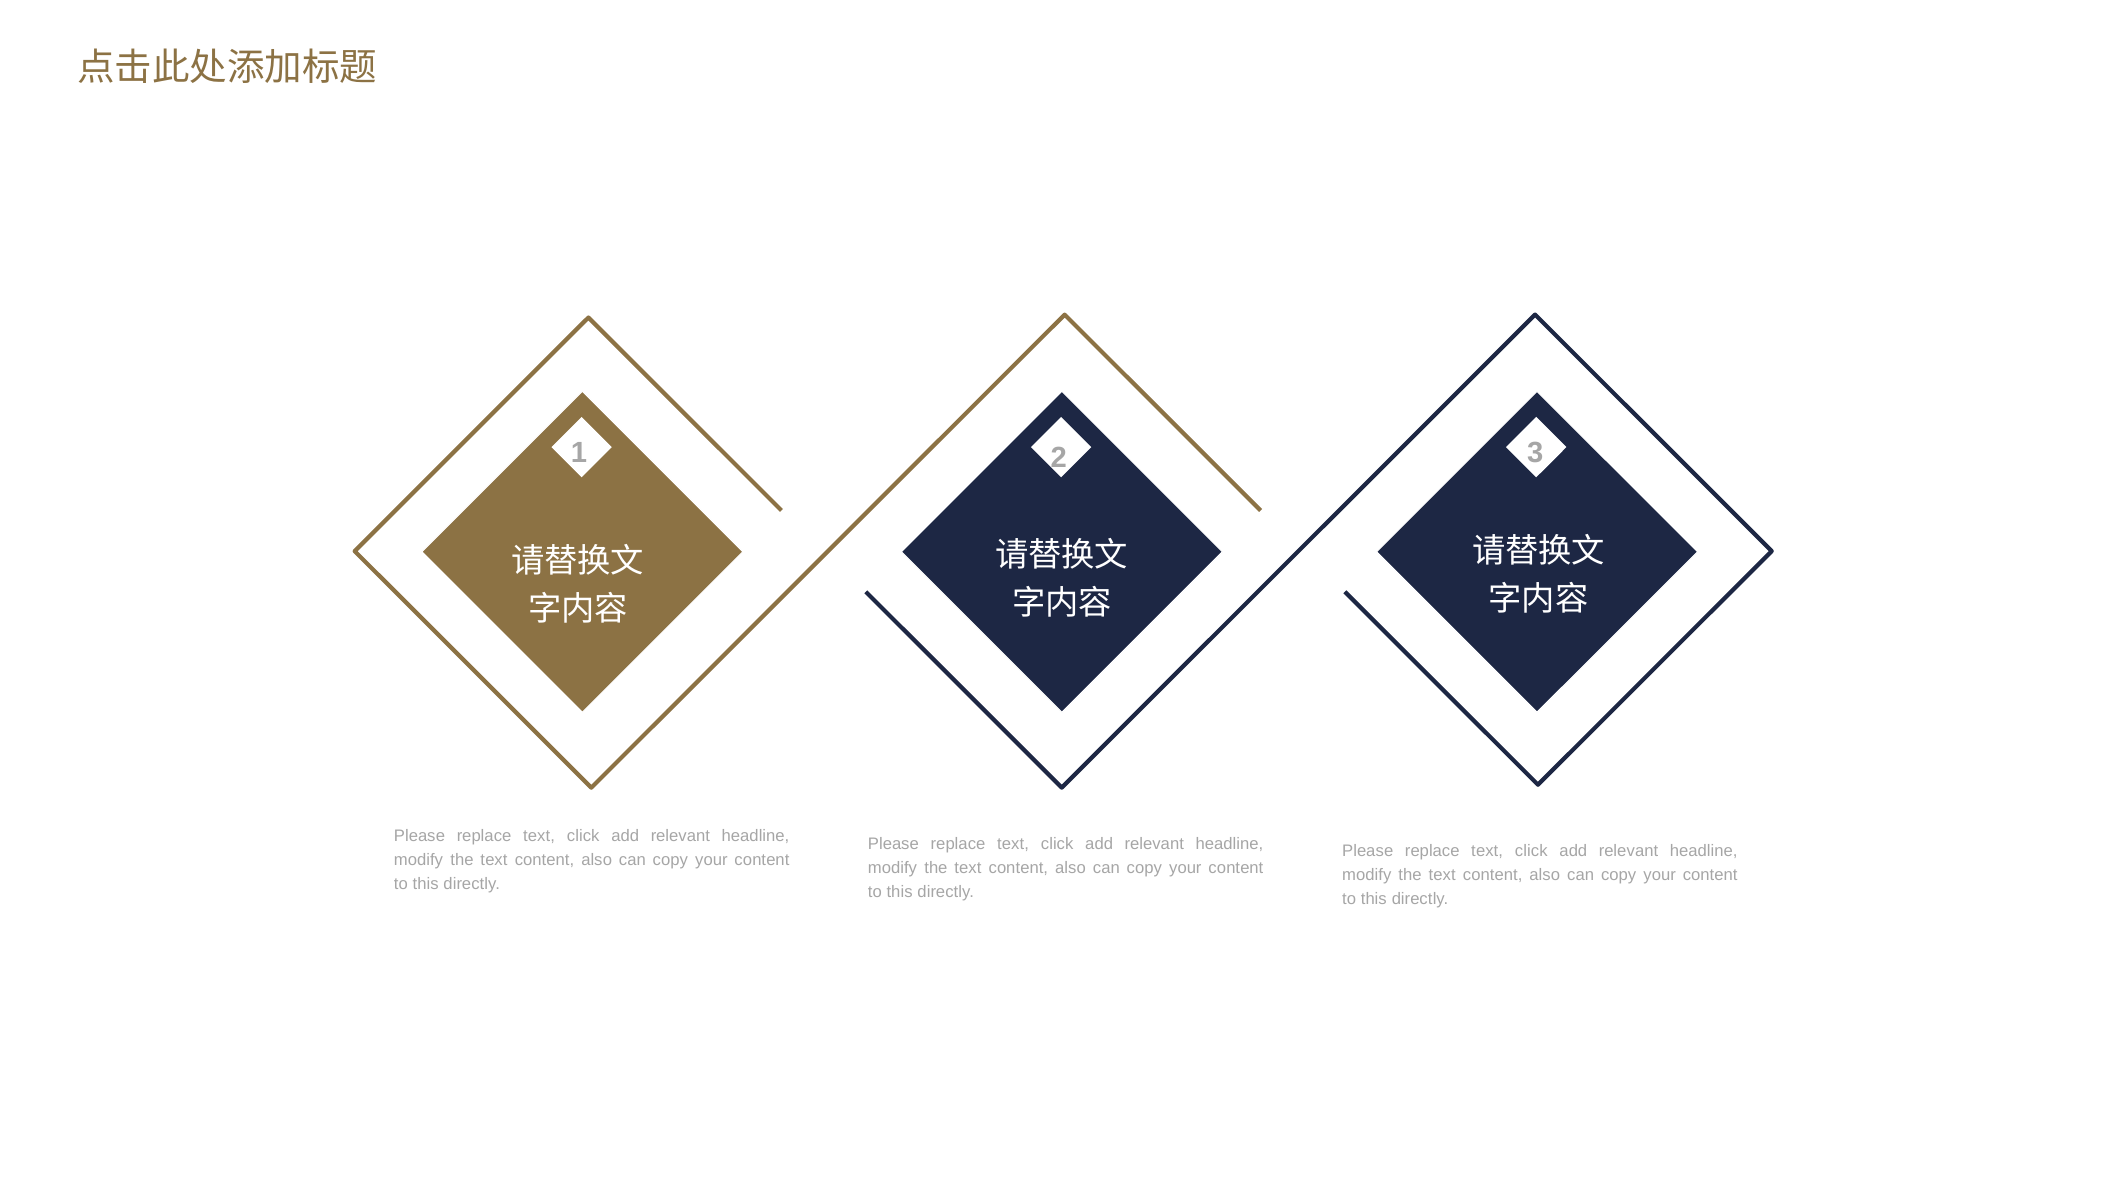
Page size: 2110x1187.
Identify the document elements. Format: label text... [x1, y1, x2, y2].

text_box Please replace text, click add relevant headline, modify the text content, also can copy your content to this directly. [393, 821, 790, 893]
text_box Please replace text, click add relevant headline, modify the text content, also can copy your content to this directly. [1342, 835, 1739, 908]
text_box Please replace text, click add relevant headline, modify the text content, also can copy your content to this directly. [867, 828, 1265, 901]
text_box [354, 314, 1772, 788]
text_box 点击此处添加标题 [62, 35, 417, 94]
